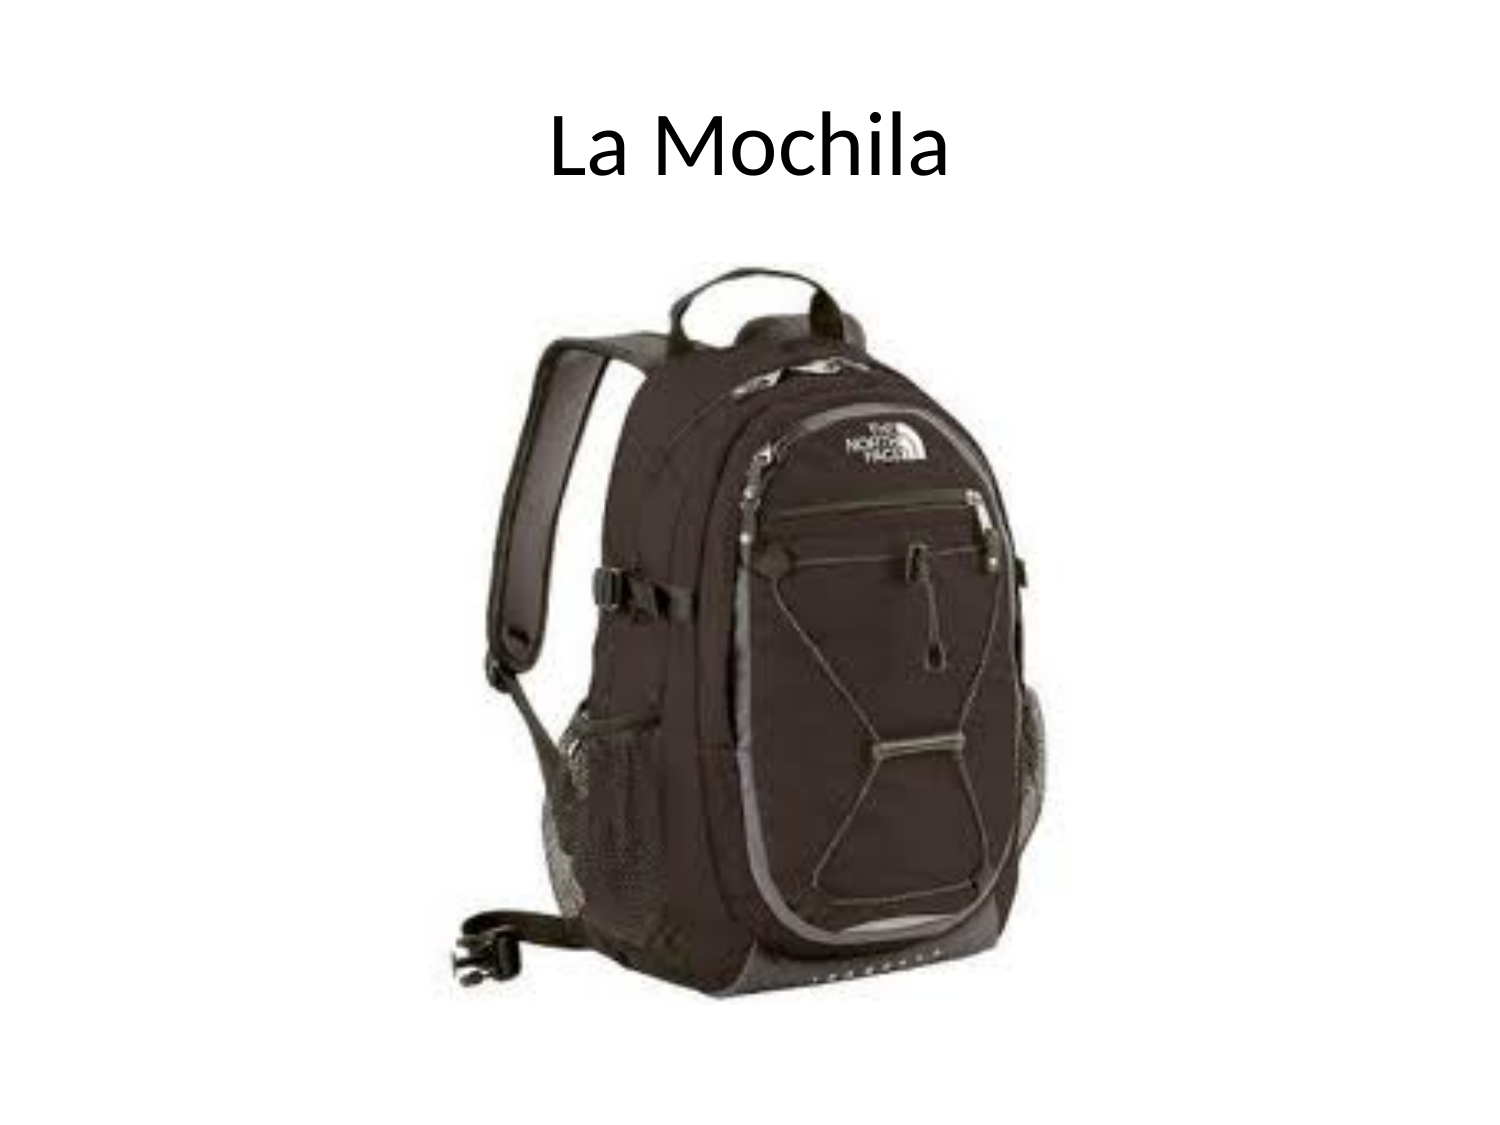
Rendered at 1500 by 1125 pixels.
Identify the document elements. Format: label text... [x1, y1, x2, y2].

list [74, 262, 1426, 1006]
title La Mochila [75, 45, 1425, 233]
